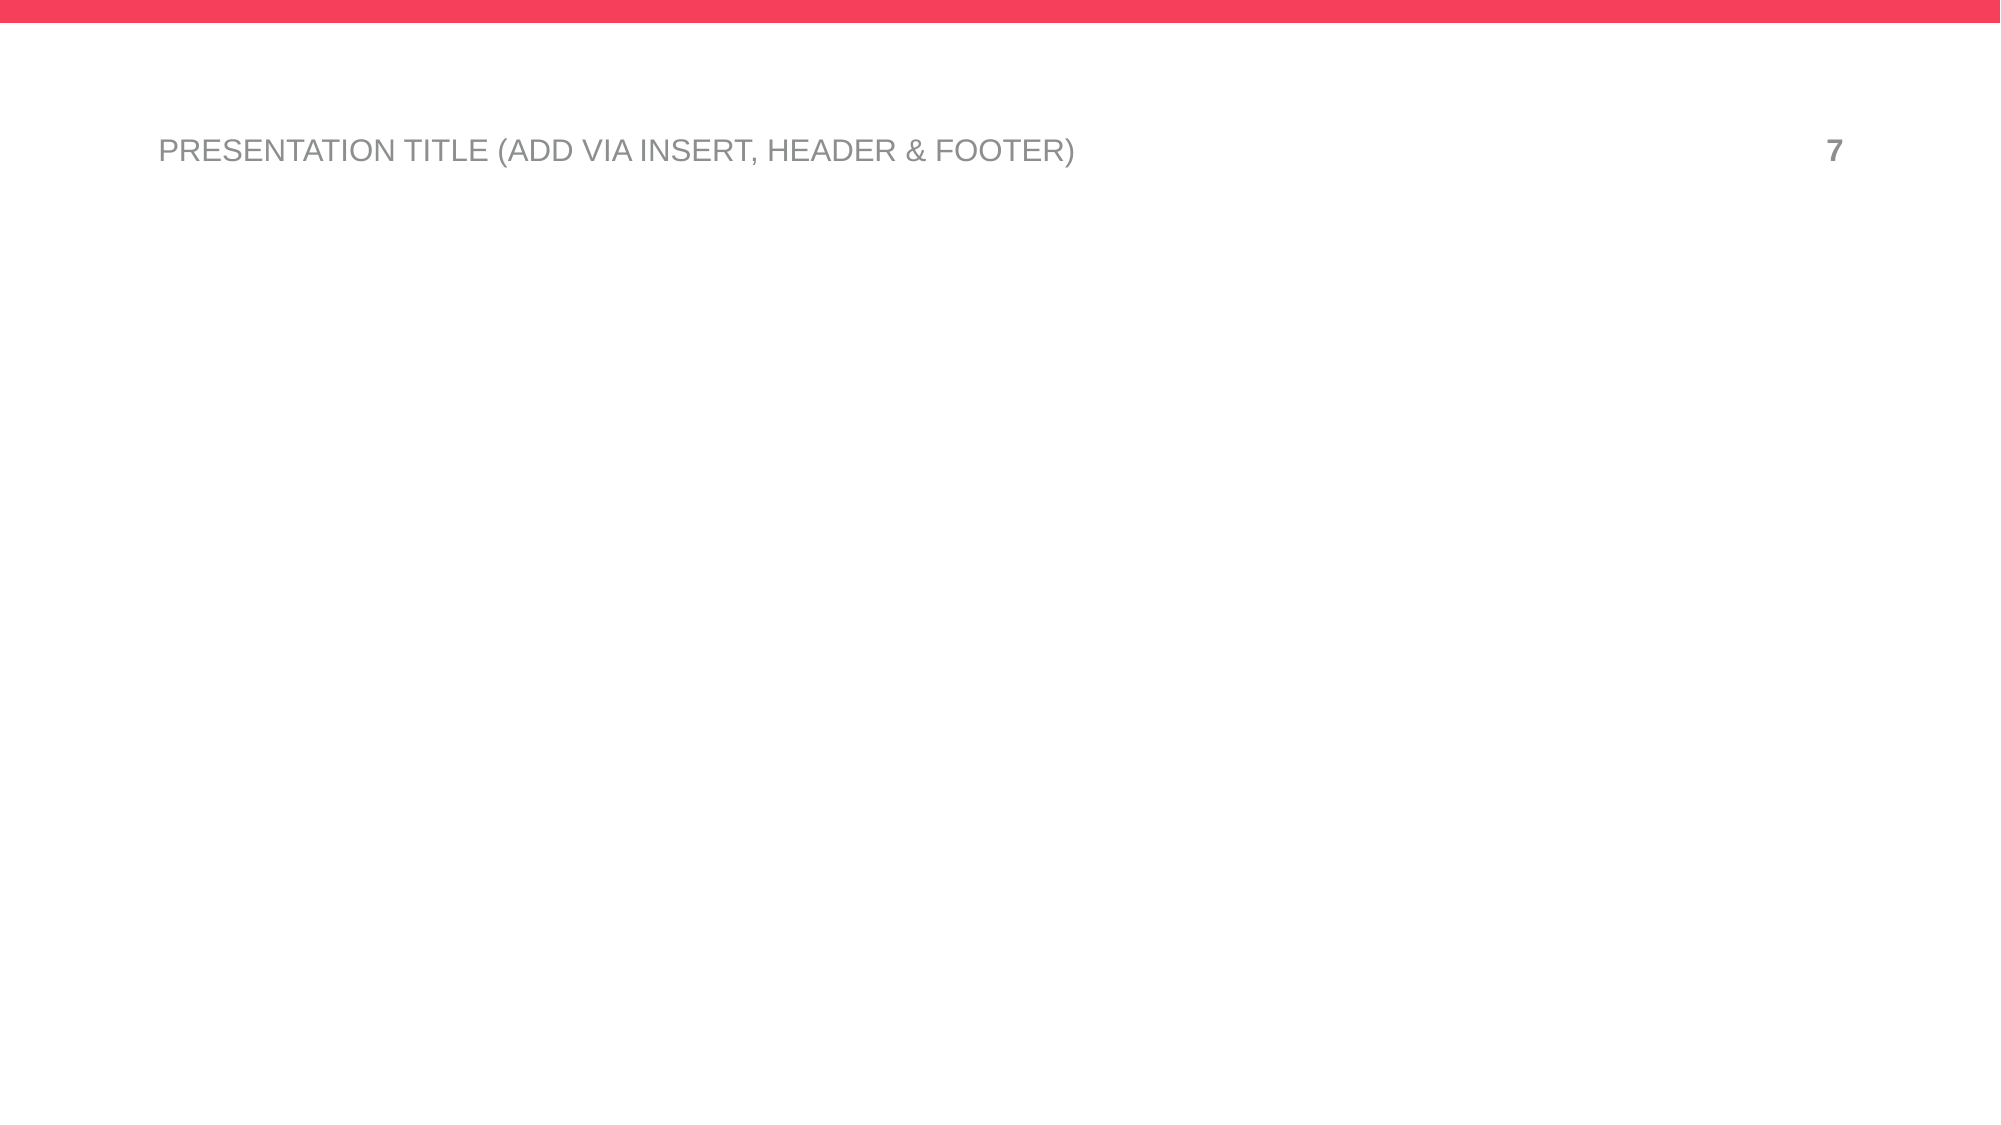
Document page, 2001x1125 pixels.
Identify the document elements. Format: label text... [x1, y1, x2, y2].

footer PRESENTATION TITLE (ADD VIA INSERT, HEADER & FOOTER) [158, 129, 1336, 168]
slide_number 7 [1741, 129, 1844, 168]
